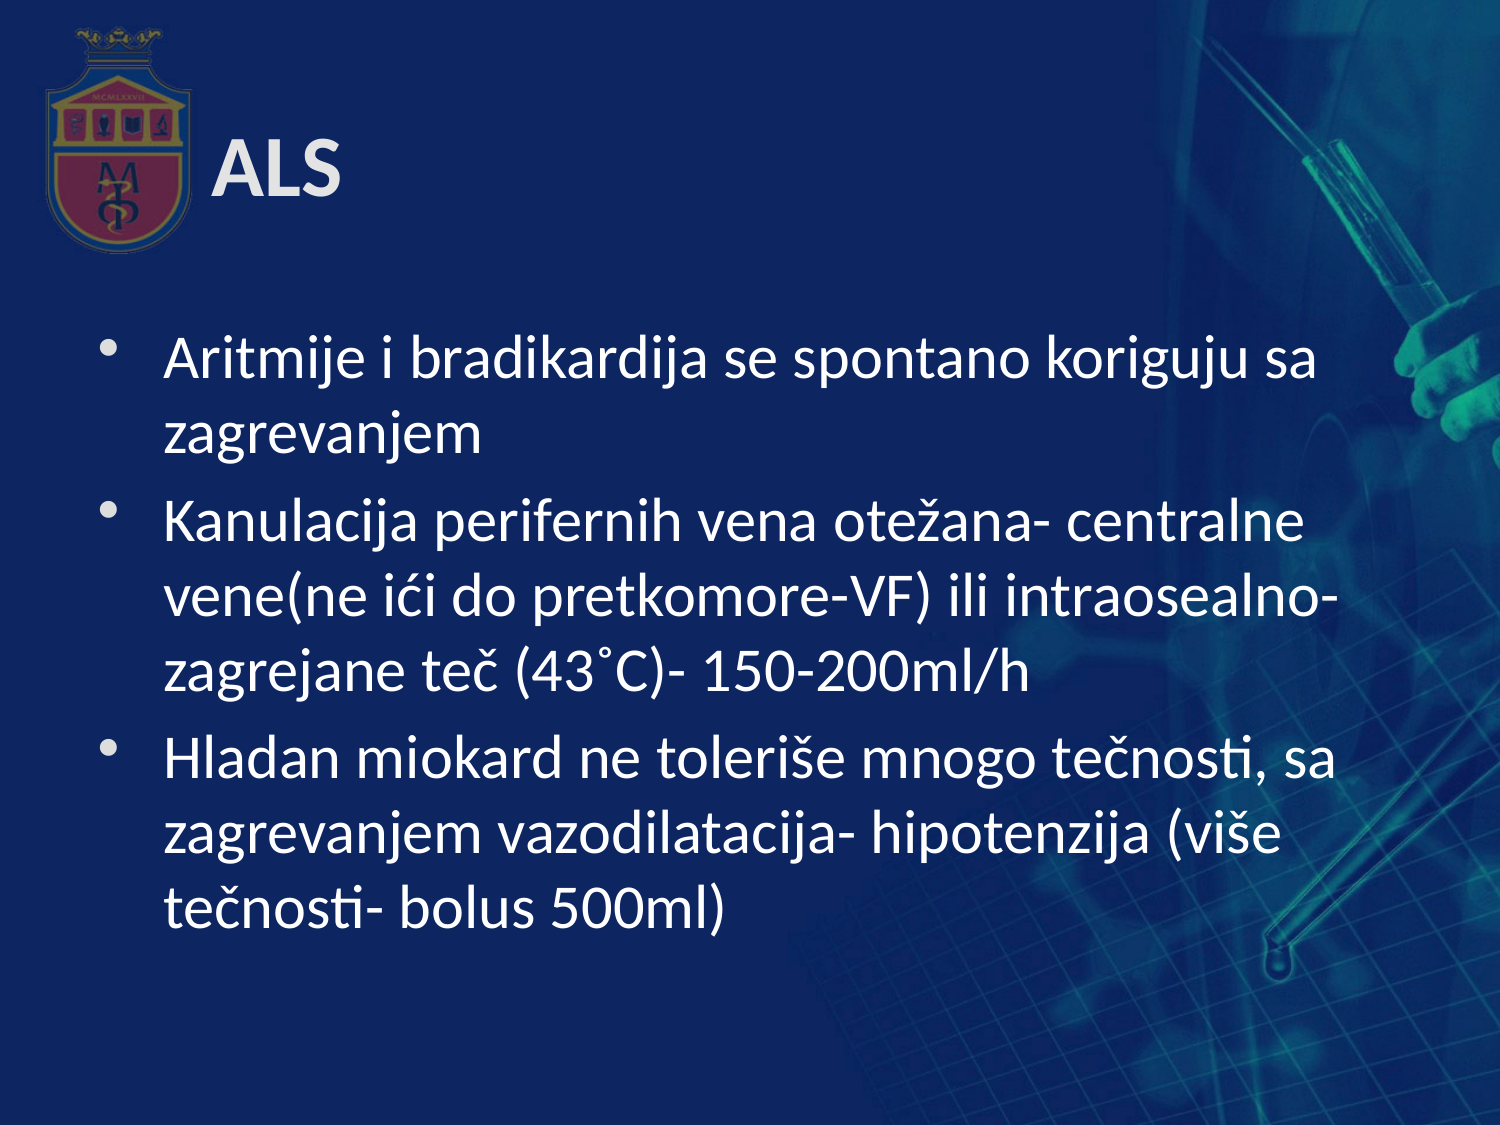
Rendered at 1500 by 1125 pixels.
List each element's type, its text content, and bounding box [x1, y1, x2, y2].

title ALS [117, 46, 1468, 277]
picture [0, 0, 1500, 1125]
list Aritmije i bradikardija se spontano koriguju sa zagrevanjem Kanulacija perifernih vena otežana- centralne vene(ne ići do pretkomore-VF) ili intraosealno- zagrejane teč (43˚C)- 150-200ml/h Hladan miokard ne toleriše mnogo tečnosti, sa zagrevanjem vazodilatacija- hipotenzija (više tečnosti- bolus 500ml) [75, 308, 1425, 1059]
